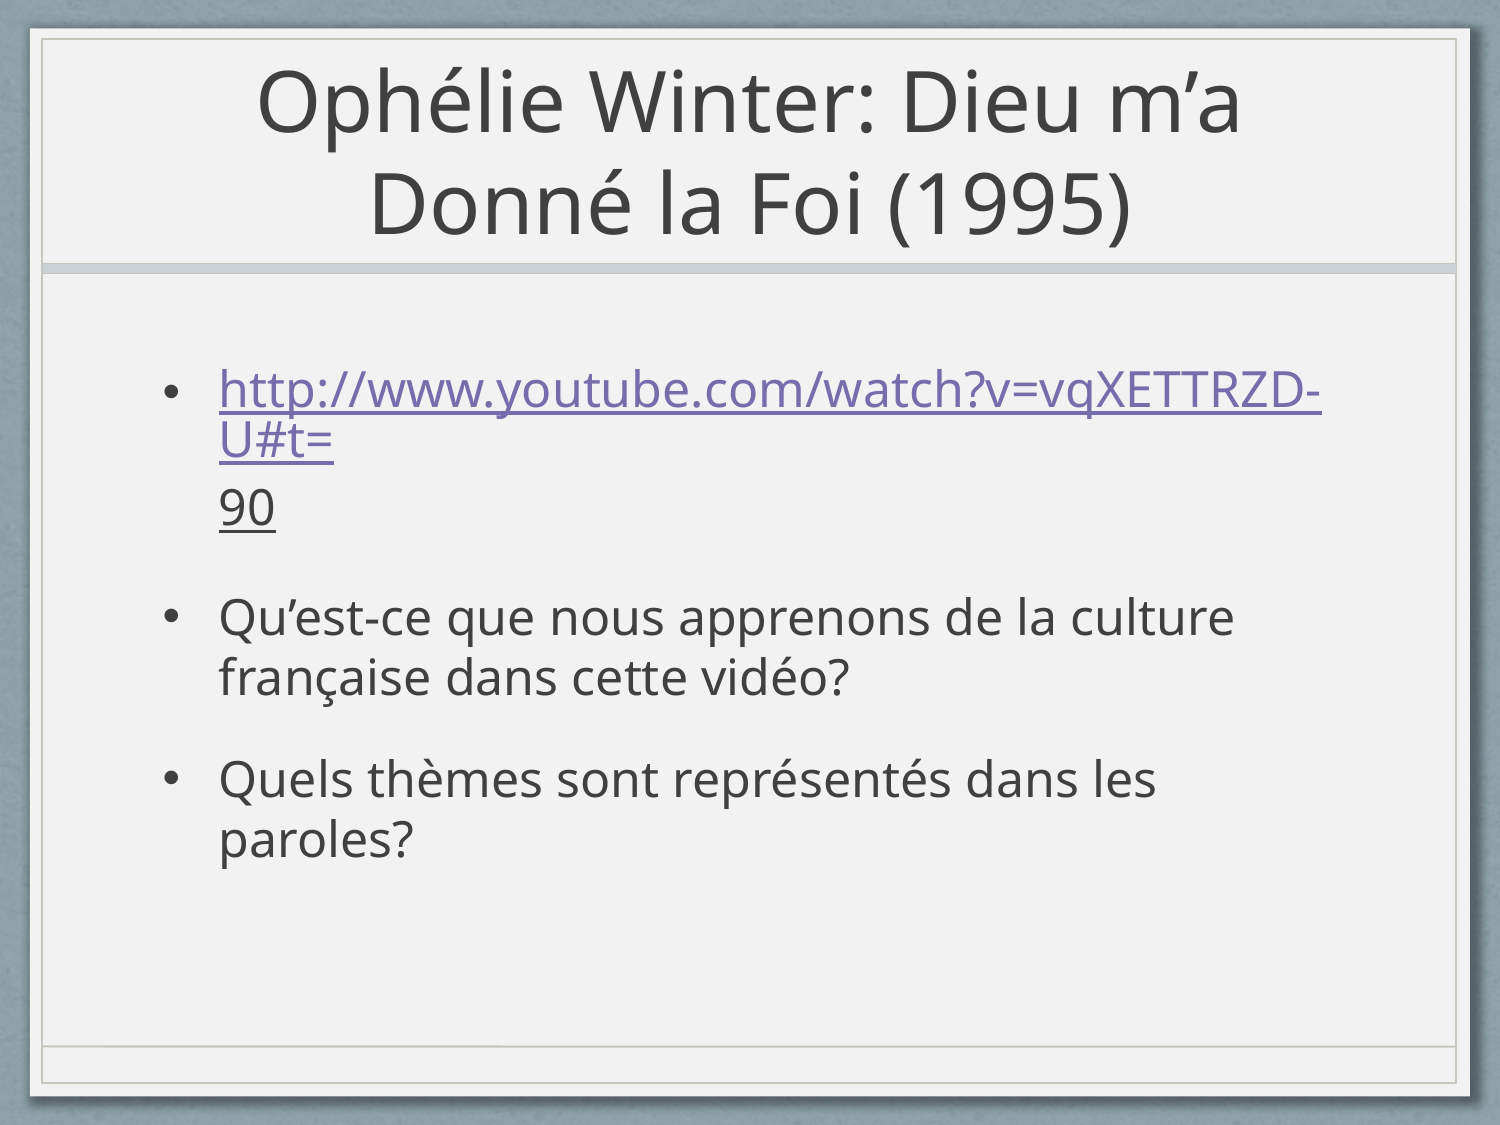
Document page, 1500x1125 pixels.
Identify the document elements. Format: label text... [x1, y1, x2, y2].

list http://www.youtube.com/watch?v=vqXETTRZD-U#t=90 Qu’est-ce que nous apprenons de la culture française dans cette vidéo? Quels thèmes sont représentés dans les paroles? [147, 350, 1353, 995]
title Ophélie Winter: Dieu m’a Donné la Foi (1995) [147, 40, 1353, 260]
